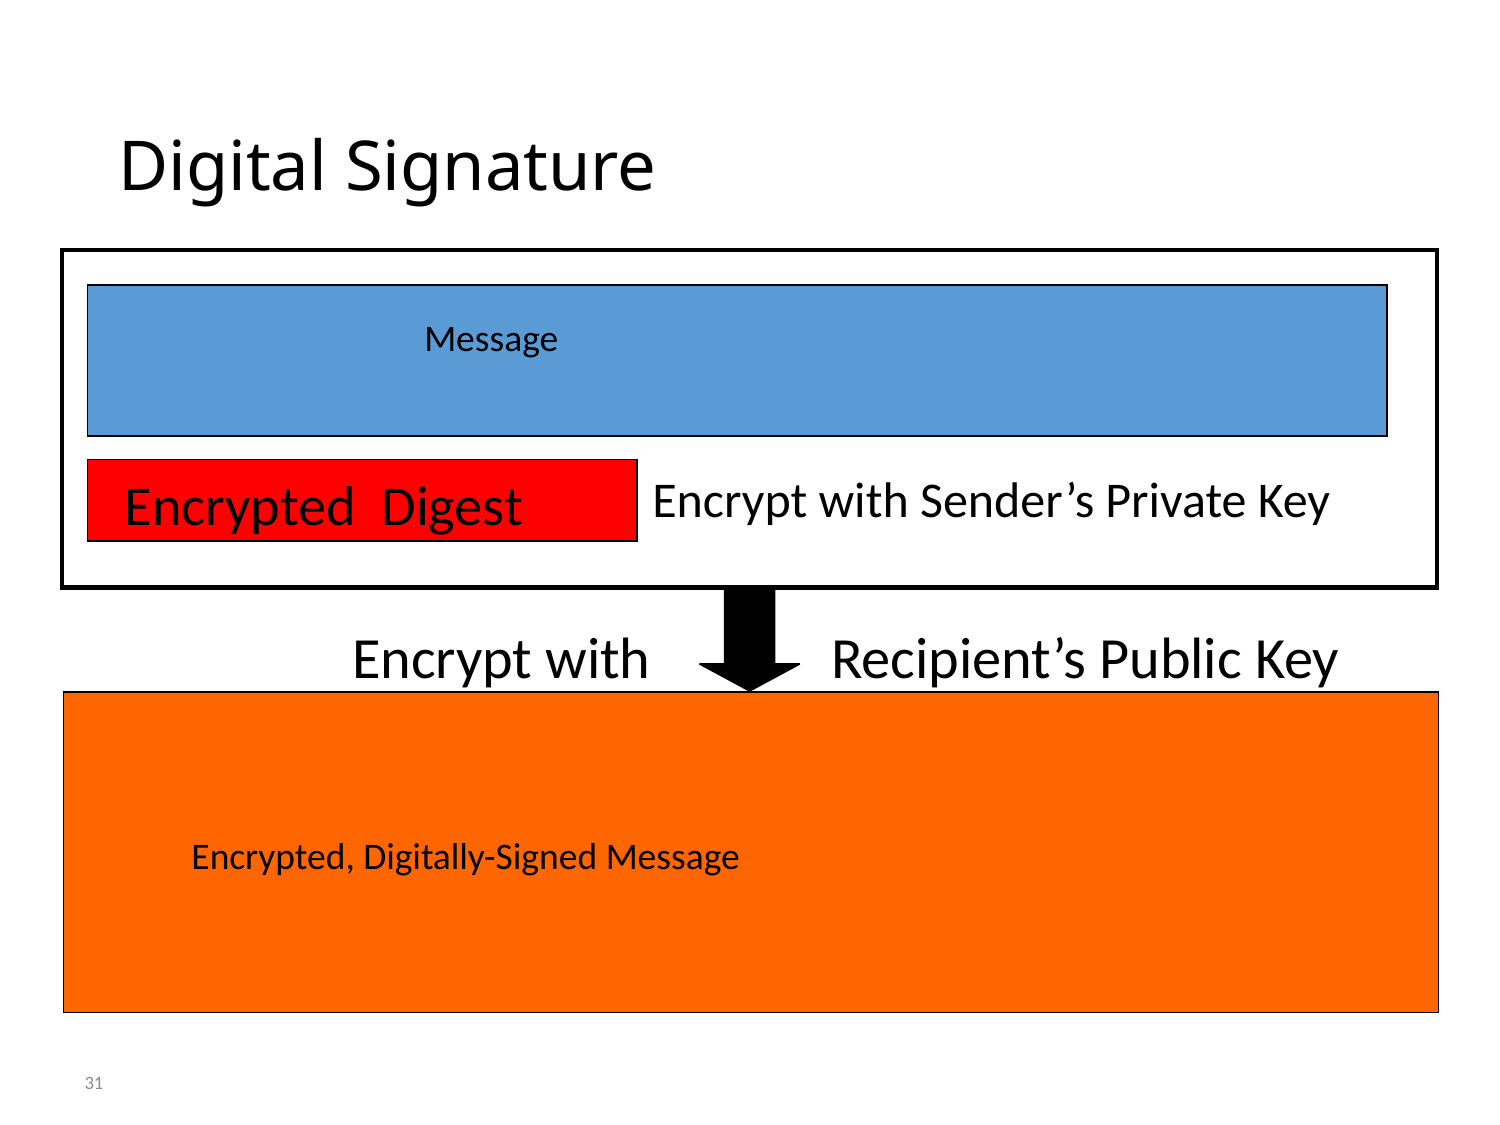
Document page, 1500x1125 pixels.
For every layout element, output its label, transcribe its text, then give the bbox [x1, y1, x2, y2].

slide_number 31 [69, 1044, 383, 1120]
text_box Encrypted, Digitally-Signed Message [176, 824, 1327, 885]
text_box Recipient’s Public Key [816, 612, 1426, 698]
text_box Encrypt with [183, 612, 666, 698]
text_box [699, 590, 800, 692]
text_box [63, 692, 1439, 1013]
title Digital Signature [103, 59, 1397, 248]
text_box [62, 249, 1438, 588]
